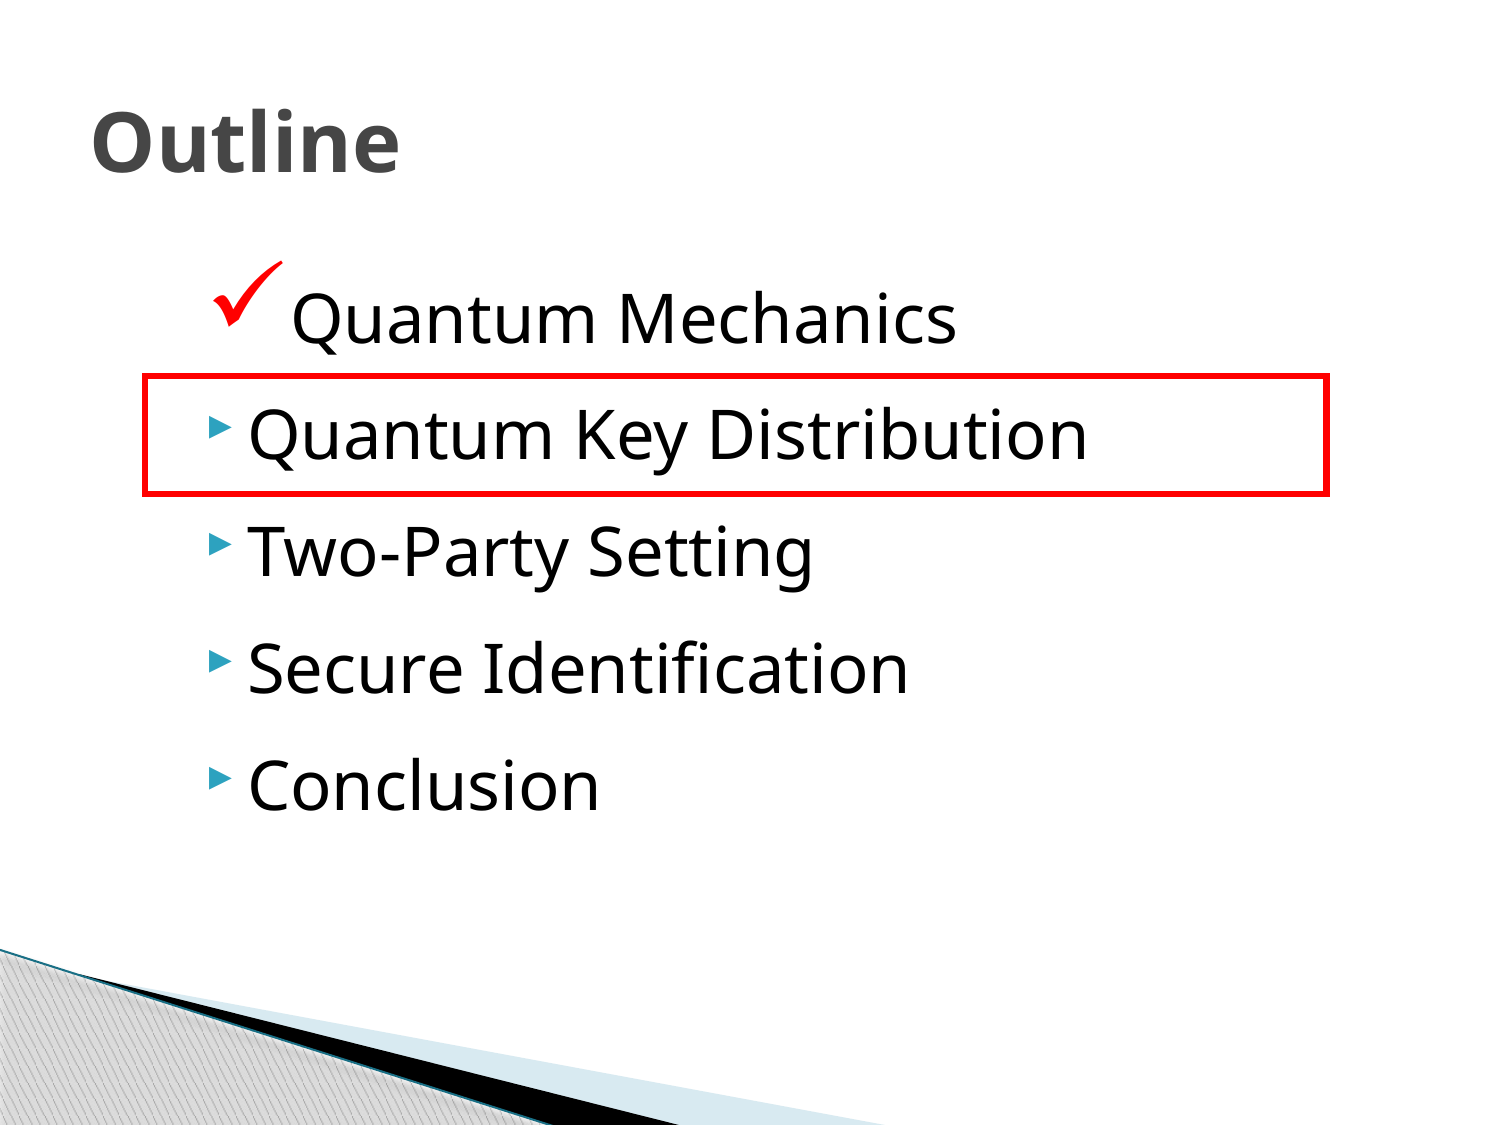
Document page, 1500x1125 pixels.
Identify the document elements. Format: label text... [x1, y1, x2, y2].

list Quantum Mechanics Quantum Key Distribution Two-Party Setting Secure Identification Conclusion [172, 267, 1328, 917]
title Outline [75, 45, 1425, 233]
text_box [145, 375, 1327, 494]
